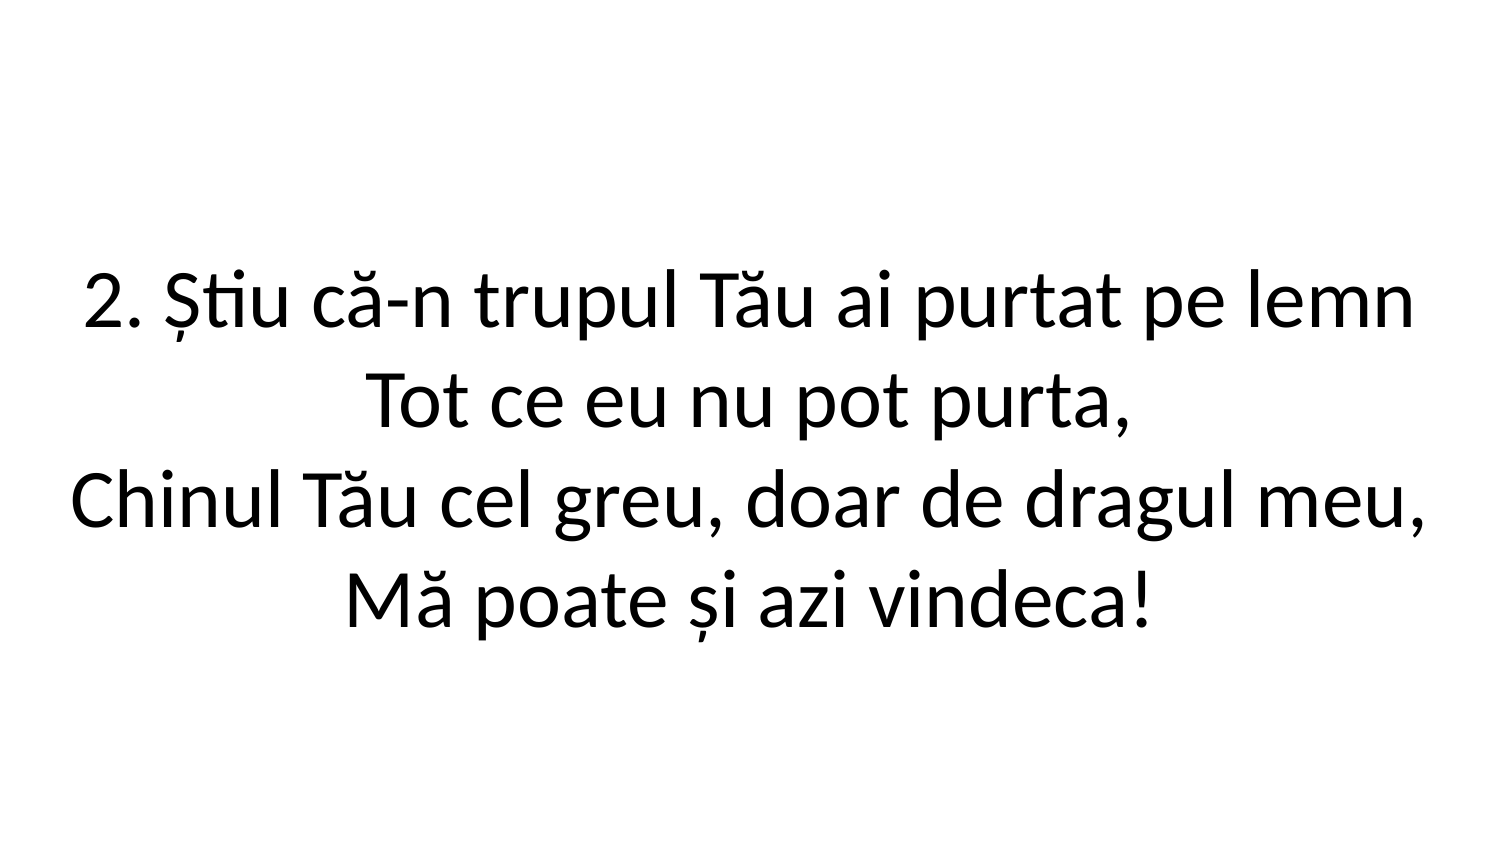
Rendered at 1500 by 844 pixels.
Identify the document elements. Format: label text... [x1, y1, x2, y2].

text_box 2. Știu că-n trupul Tău ai purtat pe lemn Tot ce eu nu pot purta, Chinul Tău cel greu, doar de dragul meu, Mă poate și azi vindeca! [55, 192, 1445, 652]
